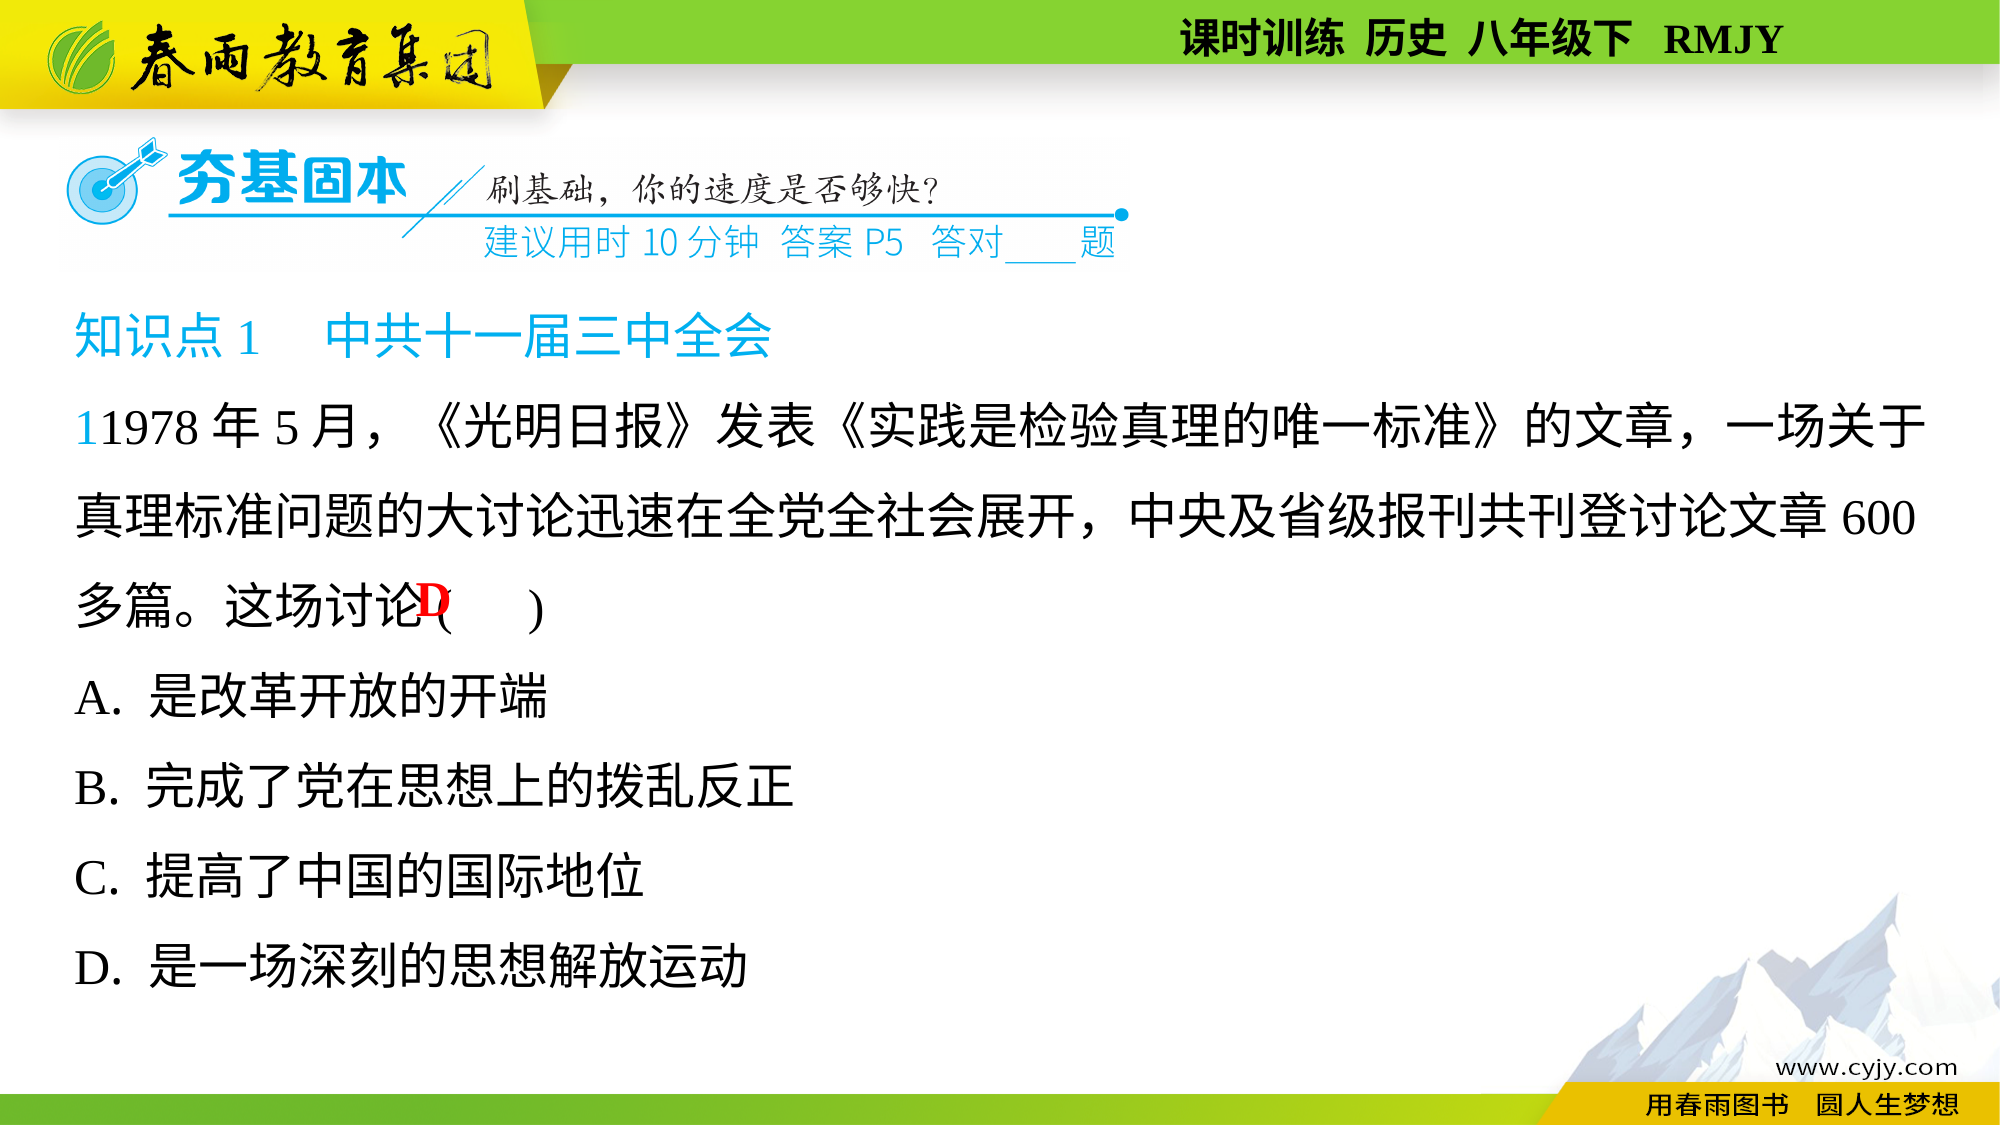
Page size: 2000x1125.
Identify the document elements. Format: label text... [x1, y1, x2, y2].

list 知识点1 中共十一届三中全会 11978年5月，《光明日报》发表《实践是检验真理的唯一标准》的文章，一场关于真理标准问题的大讨论迅速在全党全社会展开，中央及省级报刊共刊登讨论文章600多篇。这场讨论( ) A. 是改革开放的开端 B. 完成了党在思想上的拨乱反正 C. 提高了中国的国际地位 D. 是一场深刻的思想解放运动 [59, 267, 1944, 1010]
text_box D [400, 559, 467, 635]
picture [0, 0, 2000, 1125]
